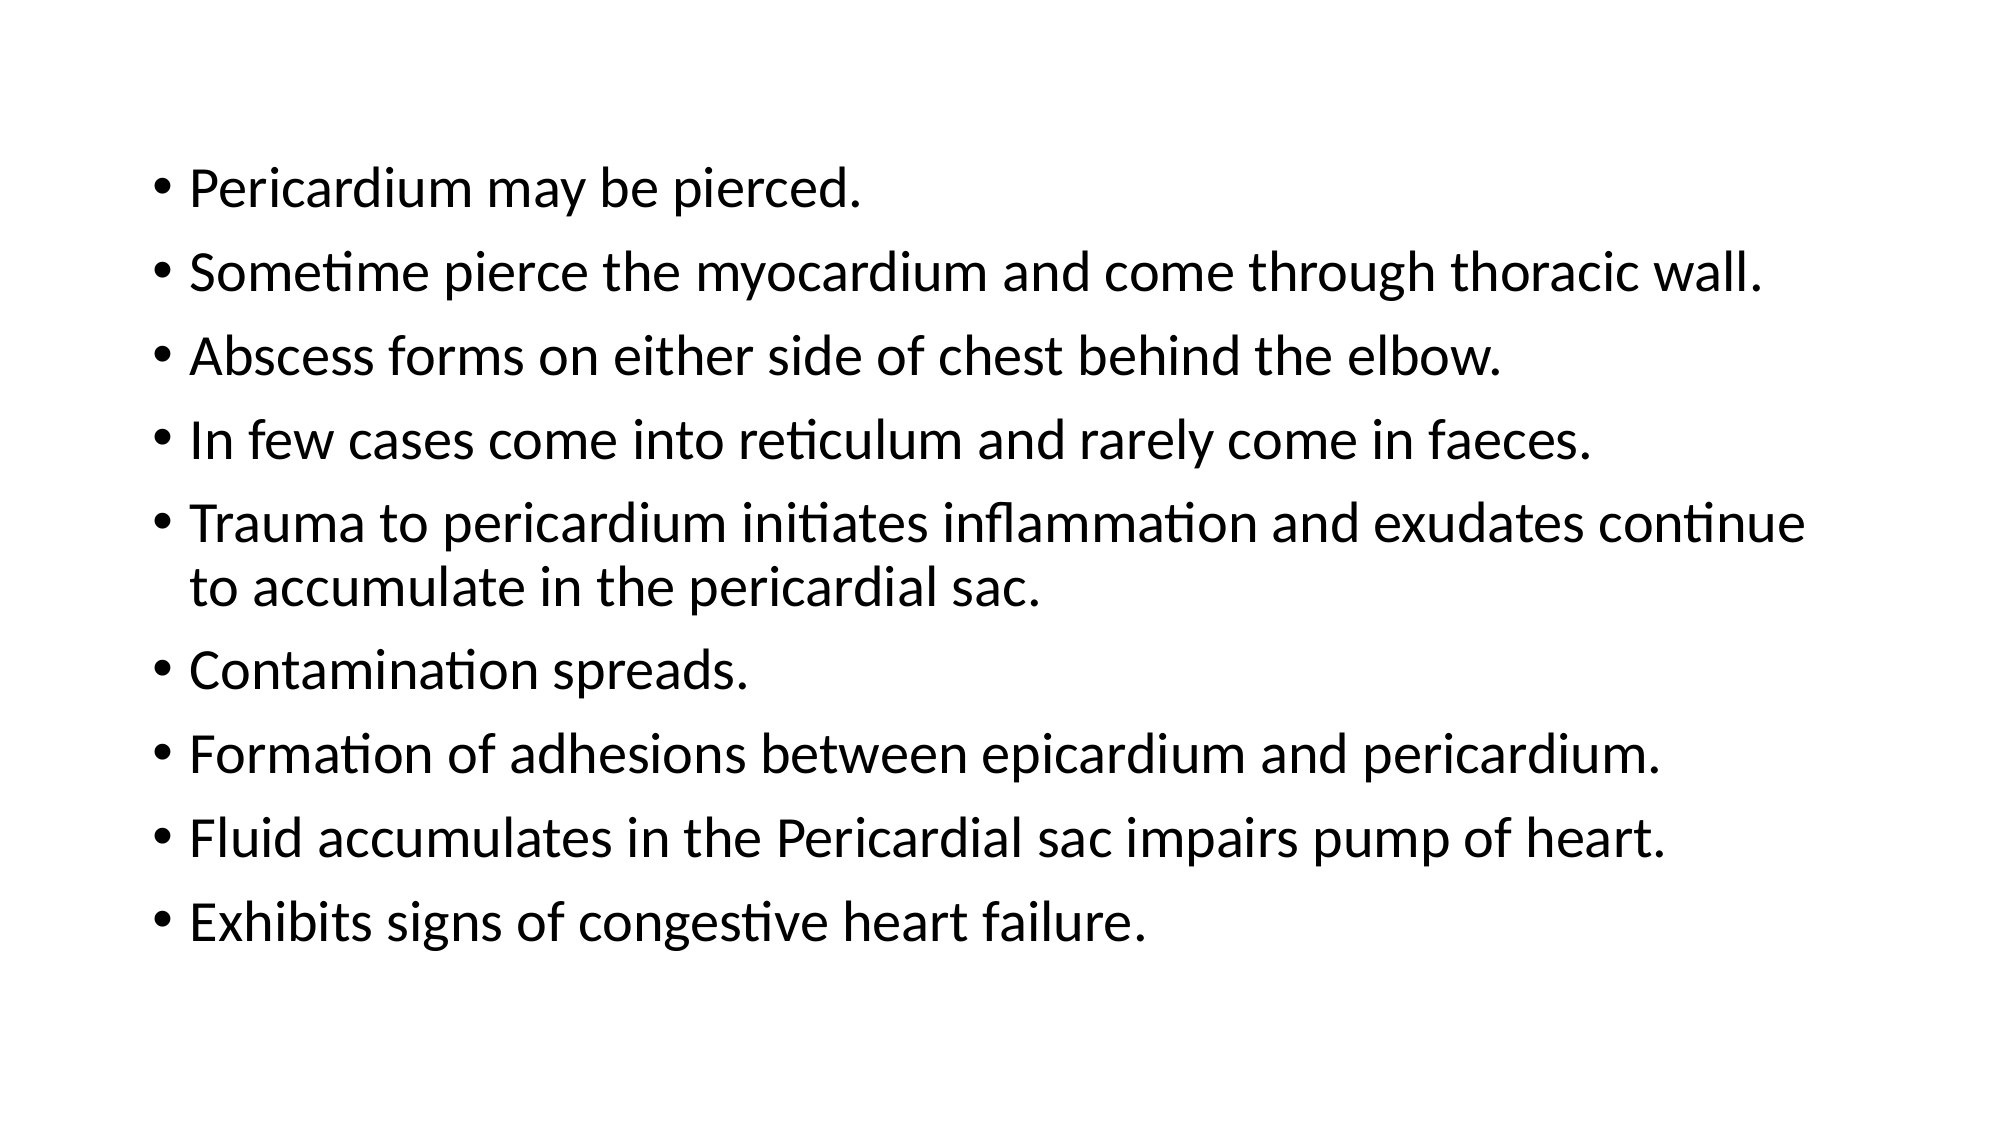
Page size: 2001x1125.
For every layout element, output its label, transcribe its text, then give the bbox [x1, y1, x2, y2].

list Pericardium may be pierced. Sometime pierce the myocardium and come through thoracic wall. Abscess forms on either side of chest behind the elbow. In few cases come into reticulum and rarely come in faeces. Trauma to pericardium initiates inflammation and exudates continue to accumulate in the pericardial sac. Contamination spreads. Formation of adhesions between epicardium and pericardium. Fluid accumulates in the Pericardial sac impairs pump of heart. Exhibits signs of congestive heart failure. [137, 149, 1863, 1014]
